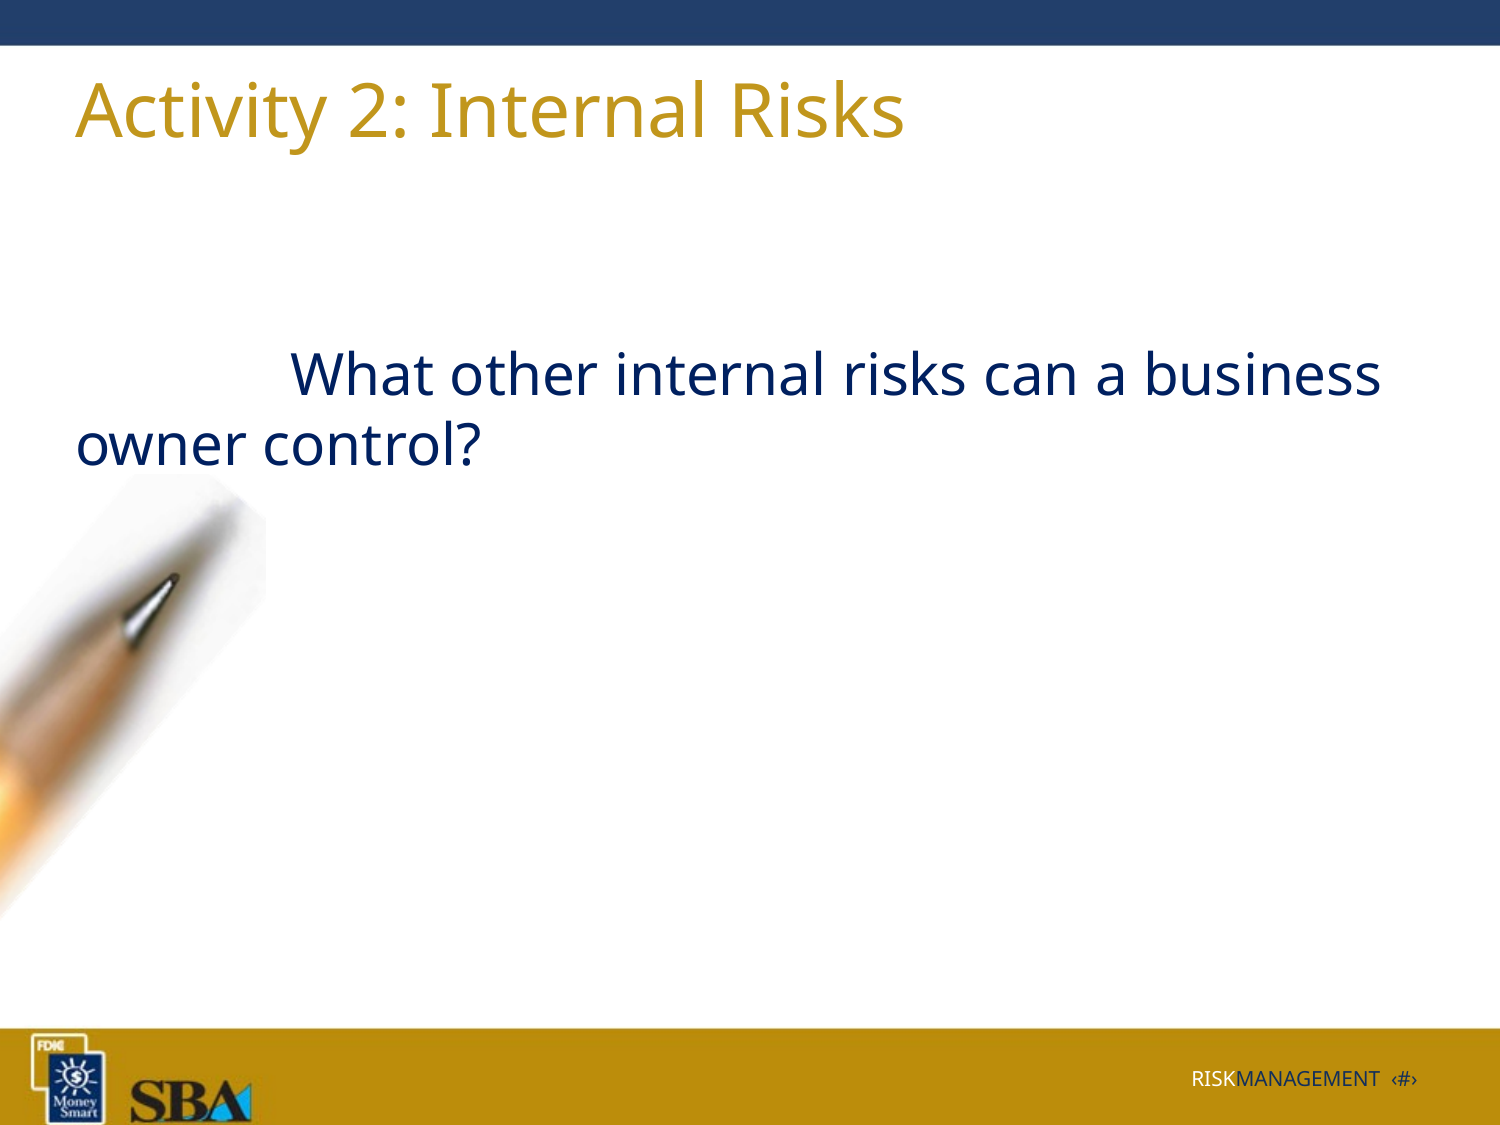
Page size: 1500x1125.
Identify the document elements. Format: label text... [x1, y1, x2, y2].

picture [0, 0, 1500, 1125]
list What other internal risks can a business owner control? [74, 249, 1426, 951]
title Activity 2: Internal Risks [74, 61, 1426, 163]
